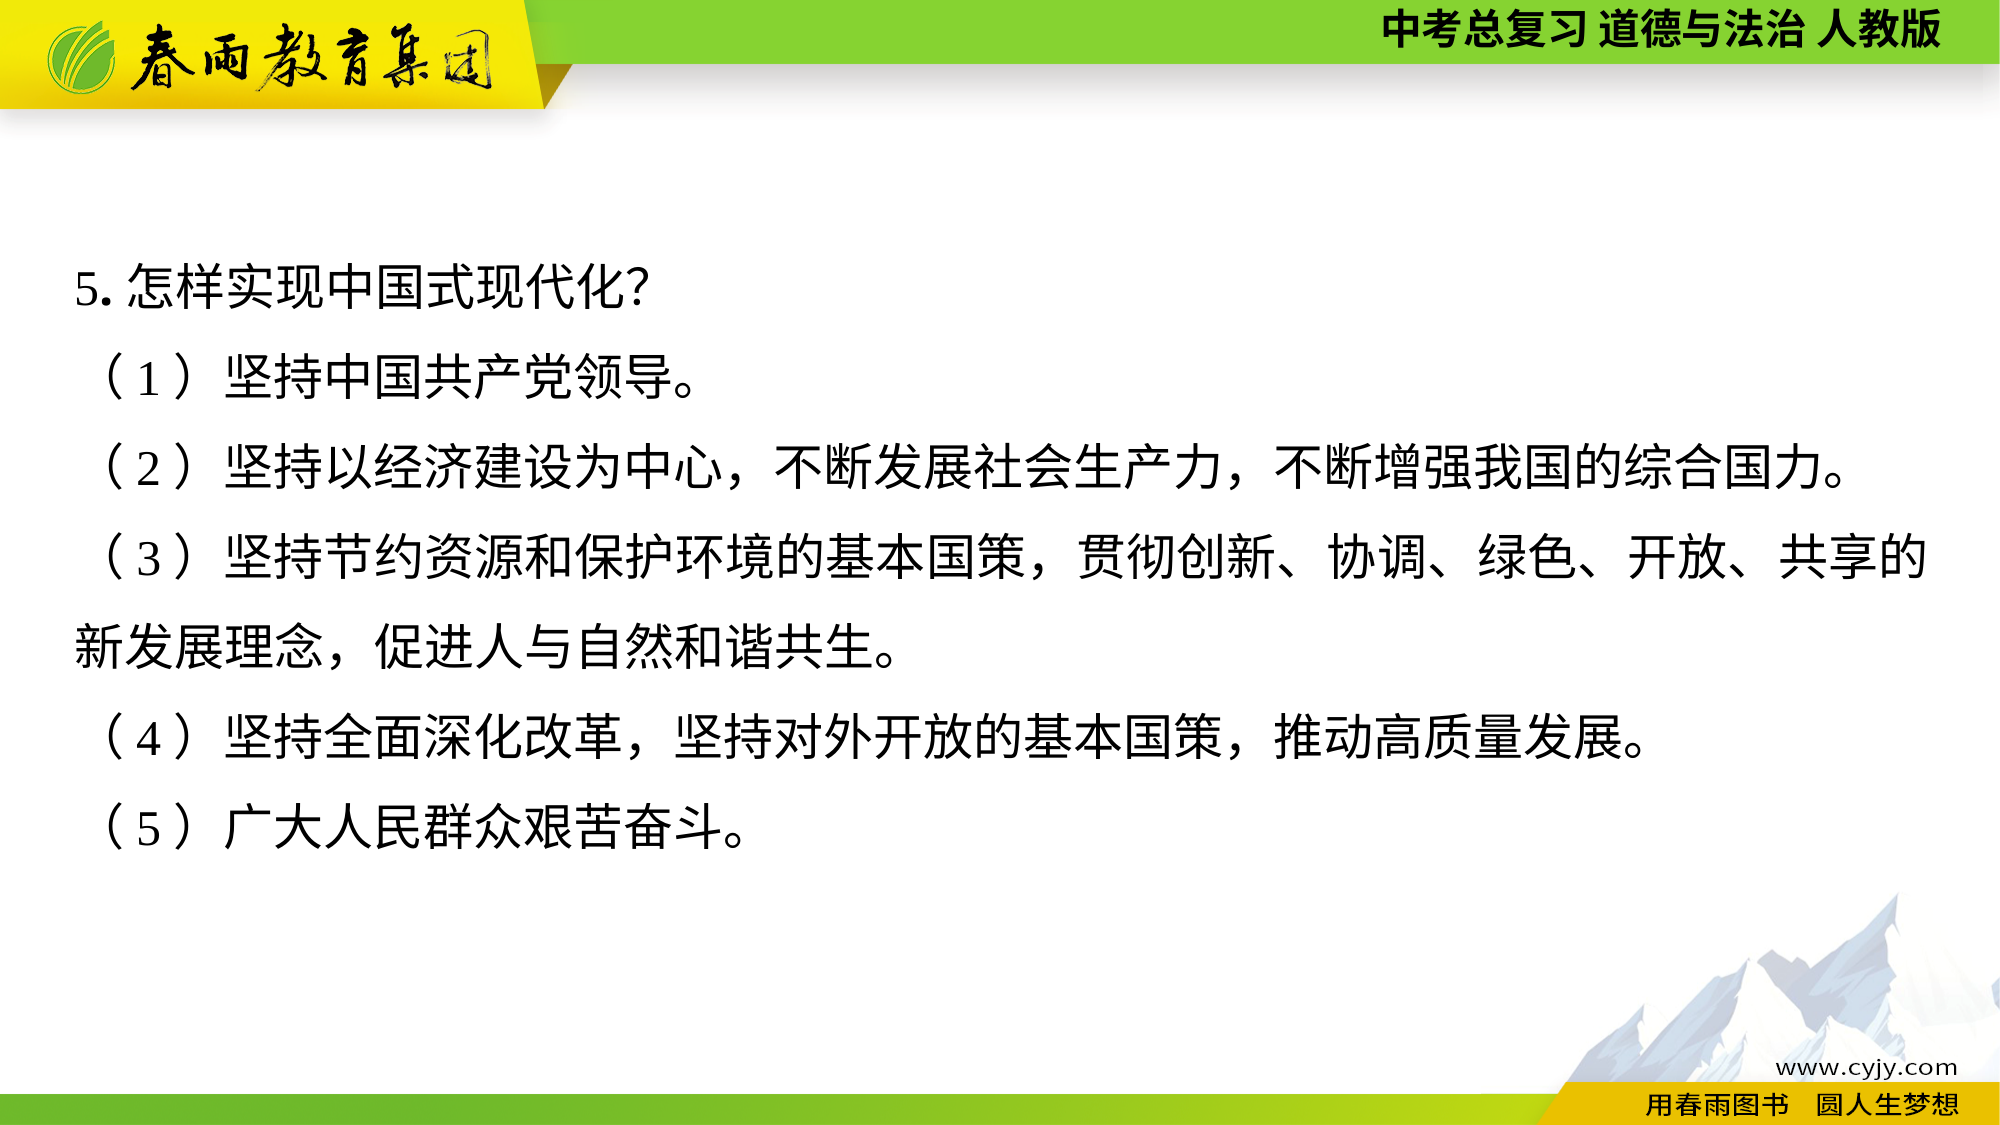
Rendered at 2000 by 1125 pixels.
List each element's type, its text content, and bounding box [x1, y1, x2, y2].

list 5.怎样实现中国式现代化？ （1）坚持中国共产党领导。 （2）坚持以经济建设为中心，不断发展社会生产力，不断增强我国的综合国力。 （3）坚持节约资源和保护环境的基本国策，贯彻创新、协调、绿色、开放、共享的新发展理念，促进人与自然和谐共生。 （4）坚持全面深化改革，坚持对外开放的基本国策，推动高质量发展。 （5）广大人民群众艰苦奋斗。 [59, 218, 1944, 858]
picture [0, 0, 2000, 1125]
